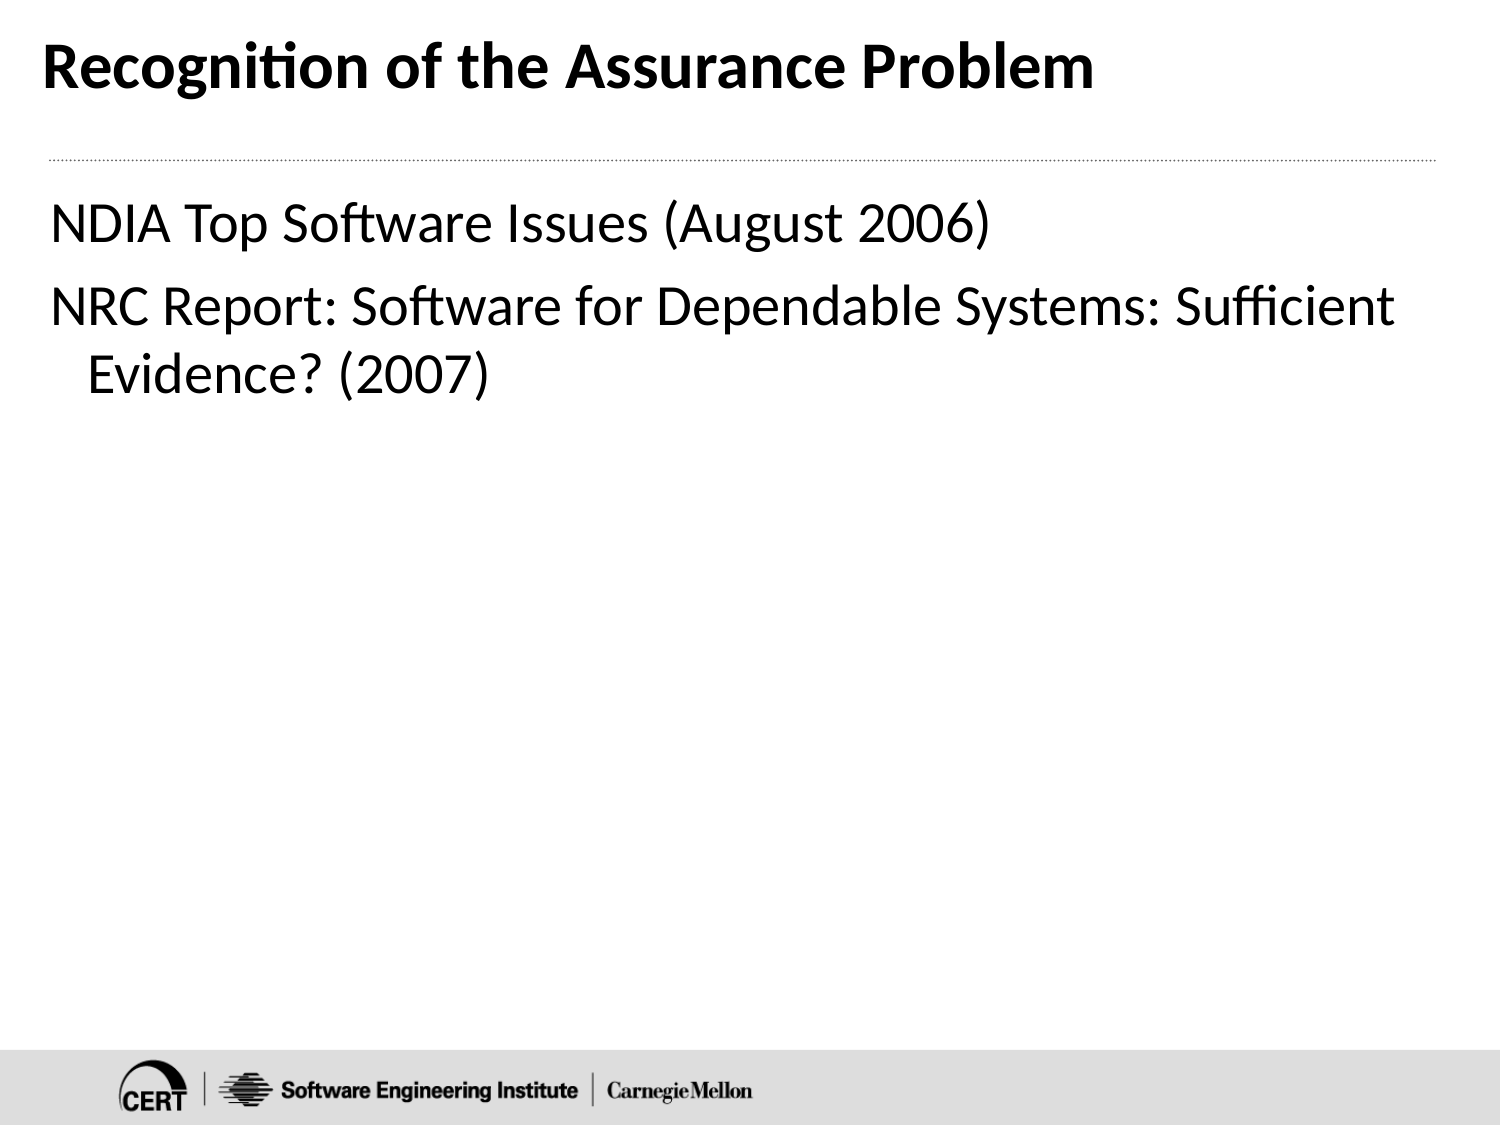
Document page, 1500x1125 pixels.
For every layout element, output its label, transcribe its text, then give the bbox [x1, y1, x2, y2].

title Recognition of the Assurance Problem [42, 37, 1434, 155]
picture [102, 1056, 765, 1117]
list NDIA Top Software Issues (August 2006) NRC Report: Software for Dependable Systems: Sufficient Evidence? (2007) [49, 187, 1438, 1001]
